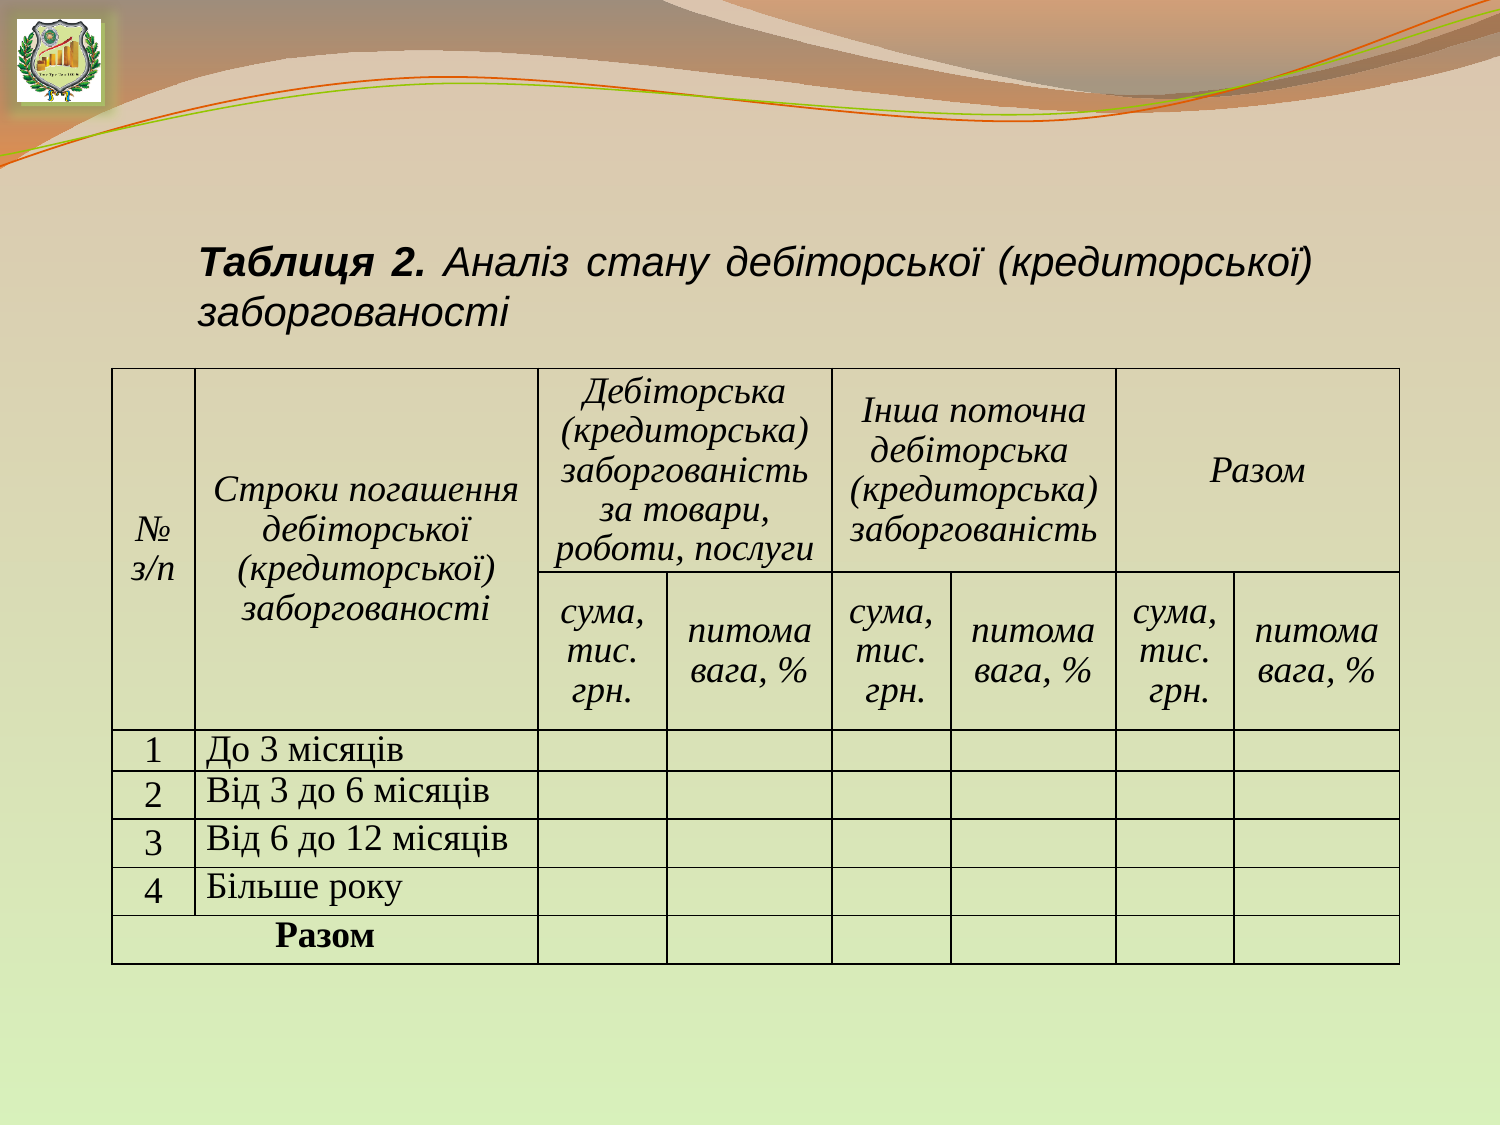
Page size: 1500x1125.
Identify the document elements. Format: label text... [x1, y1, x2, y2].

table_header № з/п [113, 369, 194, 729]
table_cell [1235, 772, 1399, 818]
table_cell [1117, 772, 1233, 818]
table_cell питома вага, % [668, 573, 831, 729]
table_cell Від 3 до 6 місяців [196, 772, 537, 818]
table_header Дебіторська (кредиторська) заборгованість за товари, роботи, послуги [539, 369, 831, 571]
table_cell [1235, 916, 1399, 963]
table_cell [668, 916, 831, 963]
table_cell питома вага, % [952, 573, 1115, 729]
table_cell сума, тис. грн. [1117, 573, 1233, 729]
table_cell [833, 916, 950, 963]
table_cell [668, 772, 831, 818]
table_cell [1117, 868, 1233, 915]
table_cell До 3 місяців [196, 731, 537, 770]
text_box Таблиця 2. Аналіз стану дебіторської (кредиторської) заборгованості [182, 227, 1329, 343]
table_cell Більше року [196, 868, 537, 915]
table_cell Від 6 до 12 місяців [196, 820, 537, 867]
table_cell [952, 731, 1115, 770]
table_cell [668, 868, 831, 915]
table_cell [952, 820, 1115, 867]
table_cell 4 [113, 868, 194, 915]
table_cell [952, 772, 1115, 818]
picture [17, 18, 101, 102]
table_cell 3 [113, 820, 194, 867]
table_cell [1117, 820, 1233, 867]
table_cell [668, 731, 831, 770]
table_cell [833, 820, 950, 867]
table_cell [539, 916, 666, 963]
table_cell [539, 731, 666, 770]
table_cell [1117, 916, 1233, 963]
table_cell [1235, 820, 1399, 867]
table_cell [833, 772, 950, 818]
table_cell 1 [113, 731, 194, 770]
table_header Разом [1117, 369, 1399, 571]
table_cell [1117, 731, 1233, 770]
table_header Інша поточна дебіторська (кредиторська) заборгованість [833, 369, 1115, 571]
table_cell сума, тис. грн. [539, 573, 666, 729]
table_cell [539, 868, 666, 915]
table_cell [833, 868, 950, 915]
table_cell сума, тис. грн. [833, 573, 950, 729]
table_cell [539, 772, 666, 818]
table_cell [952, 916, 1115, 963]
table_header Строки погашення дебіторської (кредиторської) заборгованості [196, 369, 537, 729]
table_cell [1235, 731, 1399, 770]
table_cell [952, 868, 1115, 915]
table_cell [668, 820, 831, 867]
table_cell [539, 820, 666, 867]
table_cell [833, 731, 950, 770]
table_cell питома вага, % [1235, 573, 1399, 729]
table_cell Разом [113, 916, 537, 963]
table_cell [1235, 868, 1399, 915]
table_cell 2 [113, 772, 194, 818]
